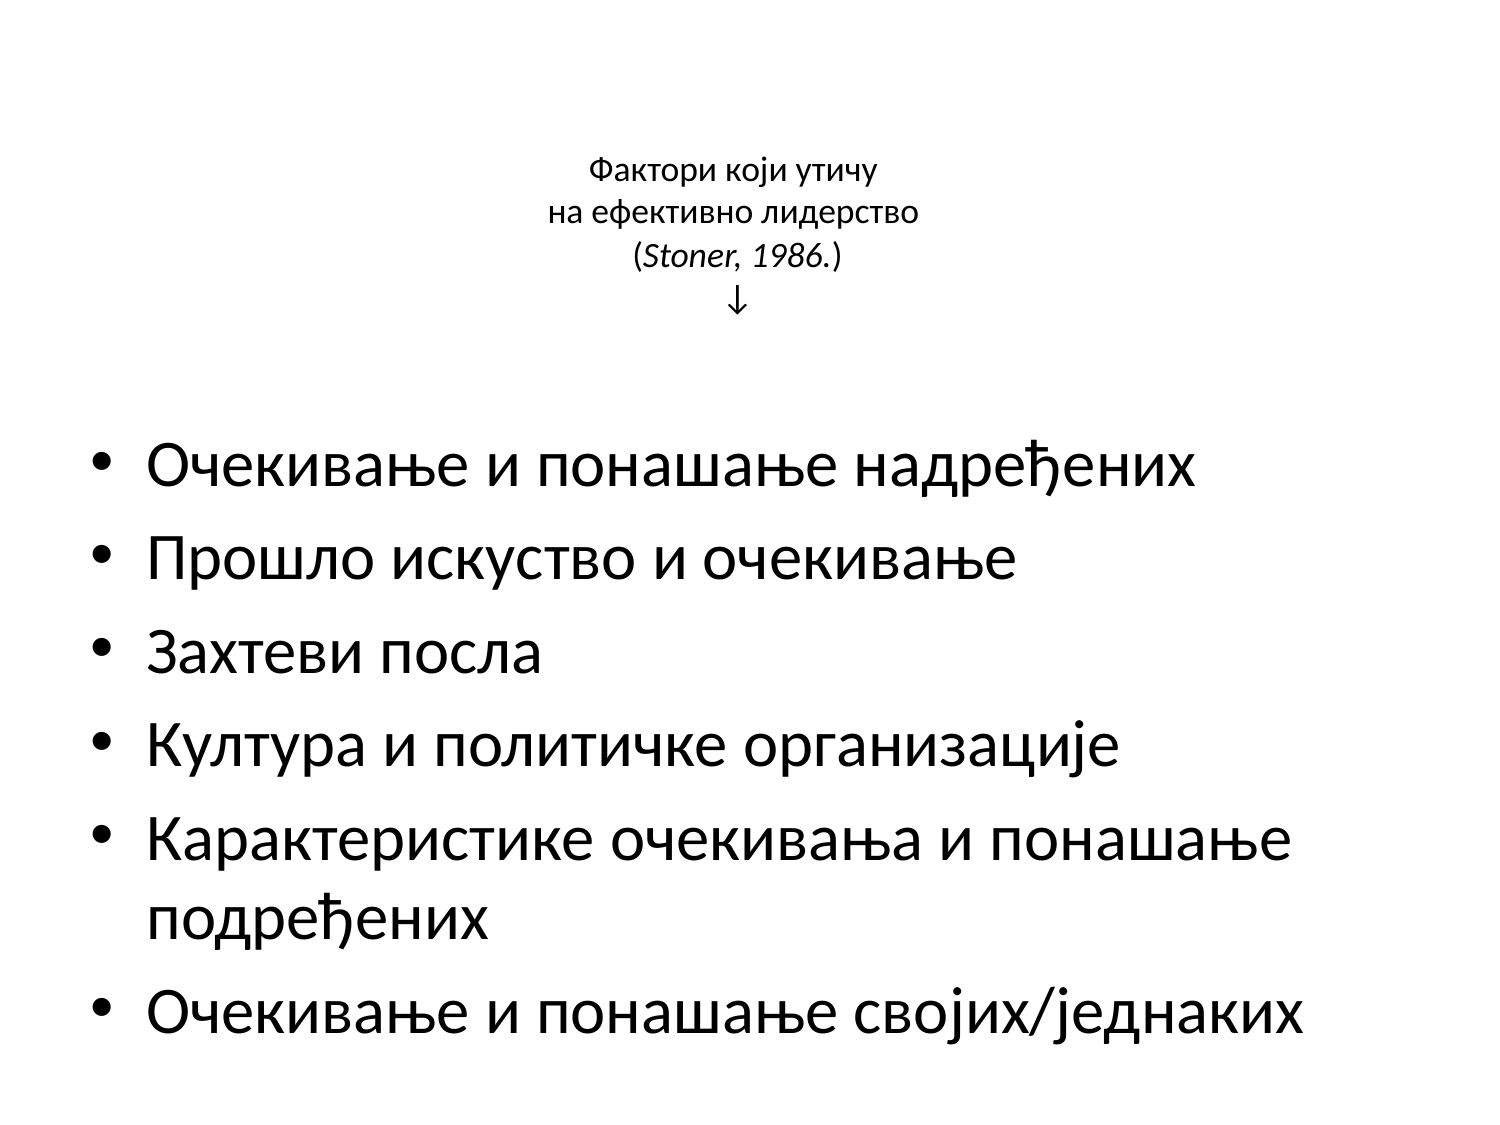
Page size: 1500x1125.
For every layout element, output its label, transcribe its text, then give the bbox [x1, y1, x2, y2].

title Фактори који утичу на ефективно лидерство (Stoner, 1986.) ↓ [62, 137, 1413, 325]
list Очекивање и понашање надређених Прошло искуство и очекивање Захтеви посла Култура и политичке организације Карактеристике очекивања и понашање подређених Очекивање и понашање својих/једнаких [75, 412, 1425, 1125]
